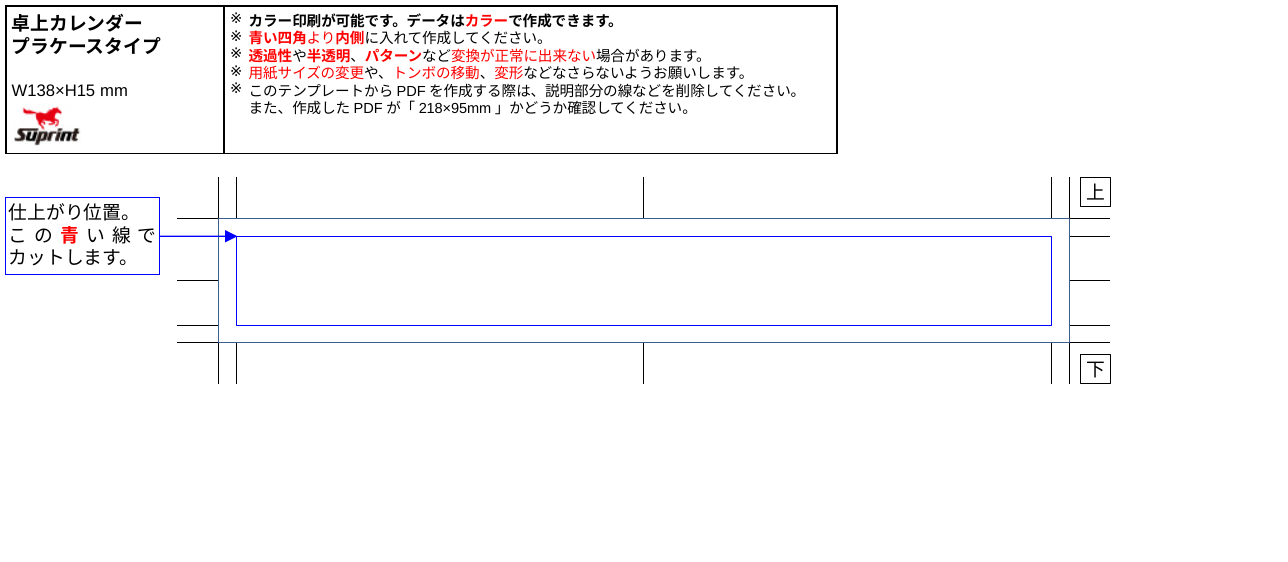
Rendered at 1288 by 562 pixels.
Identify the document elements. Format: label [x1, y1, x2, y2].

picture [11, 103, 83, 149]
